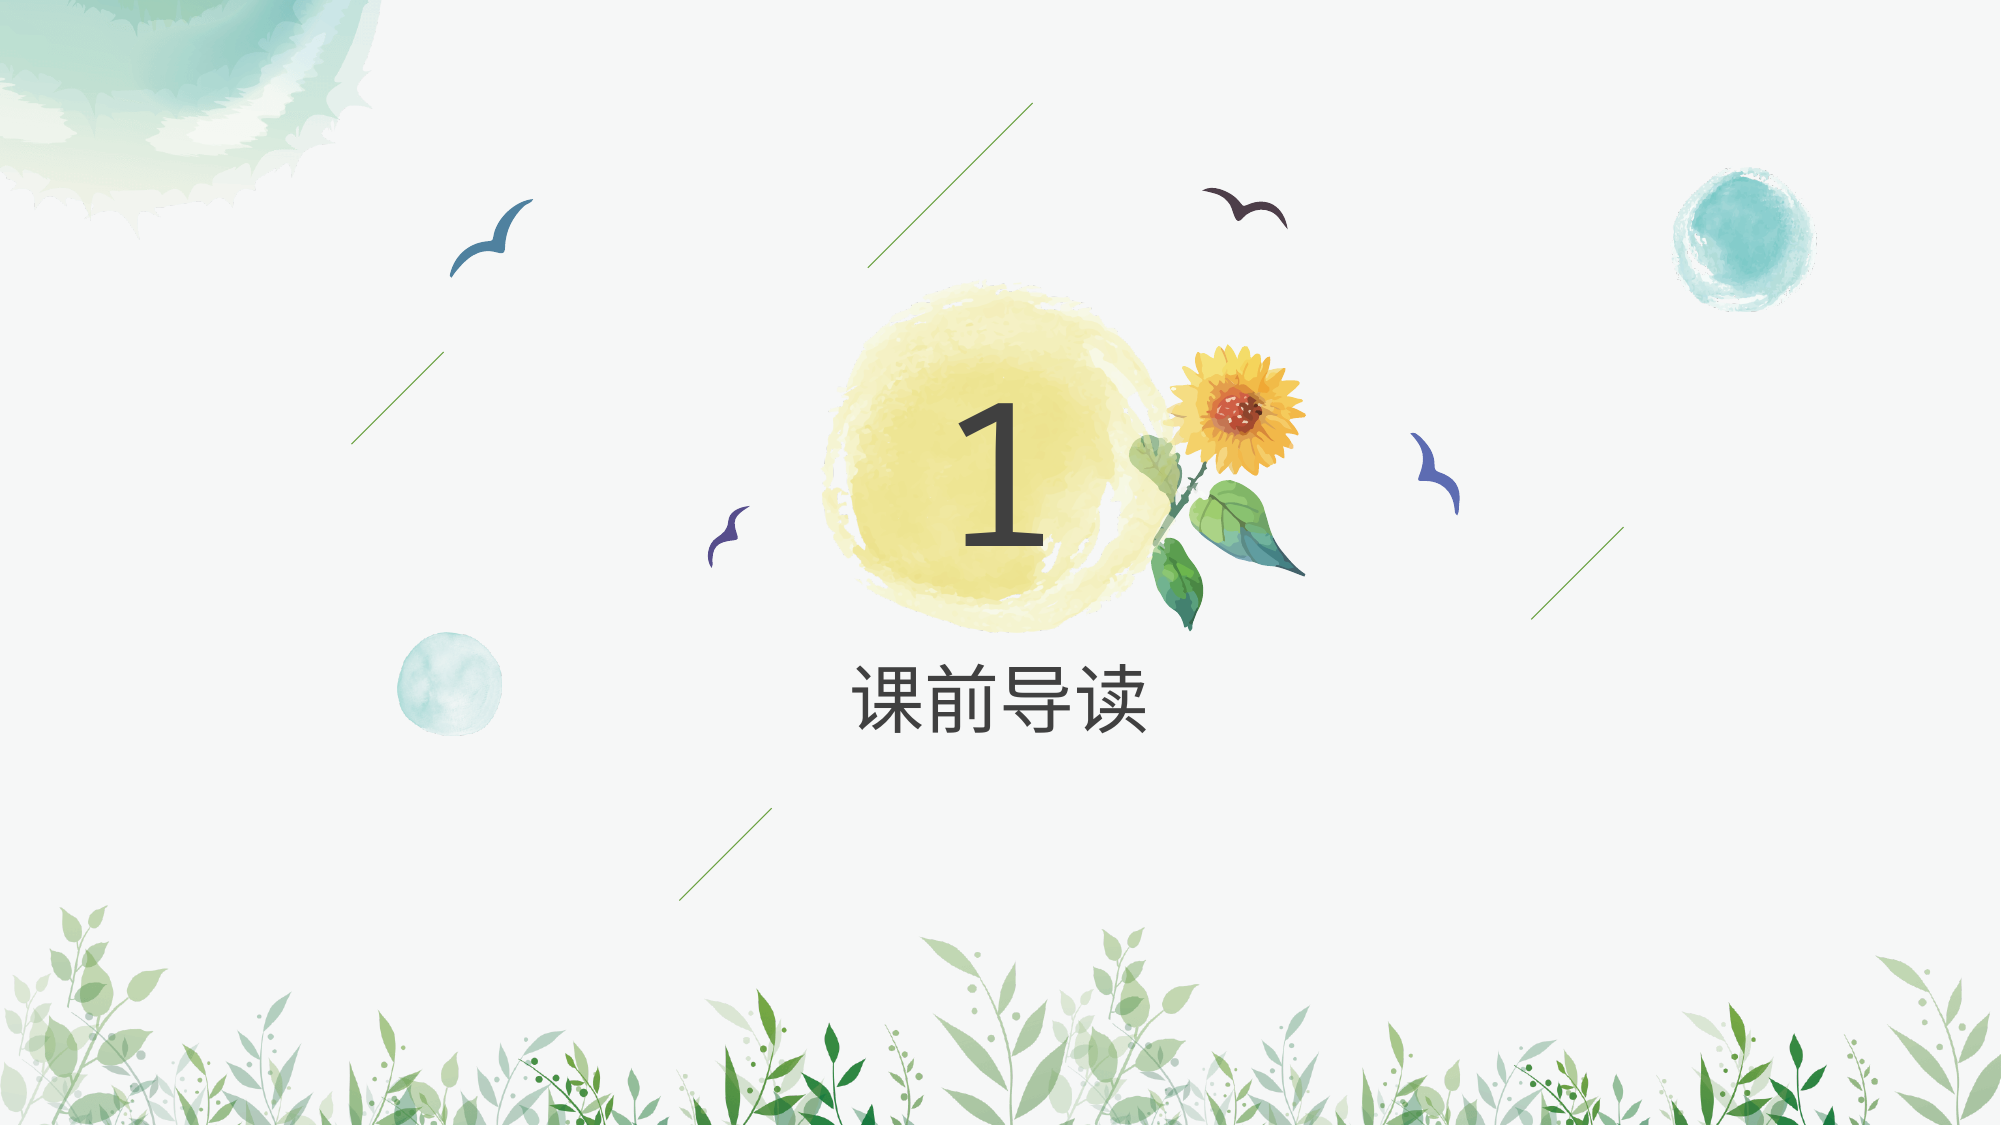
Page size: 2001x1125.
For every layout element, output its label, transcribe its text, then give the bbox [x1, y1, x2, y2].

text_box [1119, 347, 1330, 635]
picture [820, 279, 1180, 634]
picture [0, 905, 2001, 1125]
picture [1670, 166, 1817, 312]
text_box [1410, 432, 1460, 516]
text_box 课前导读 [589, 645, 1411, 750]
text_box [351, 351, 444, 445]
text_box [1531, 527, 1624, 620]
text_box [867, 102, 1033, 268]
text_box [707, 505, 750, 568]
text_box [679, 808, 772, 901]
picture [0, 0, 395, 240]
text_box [449, 199, 534, 278]
text_box [1202, 187, 1288, 230]
picture [397, 632, 502, 736]
